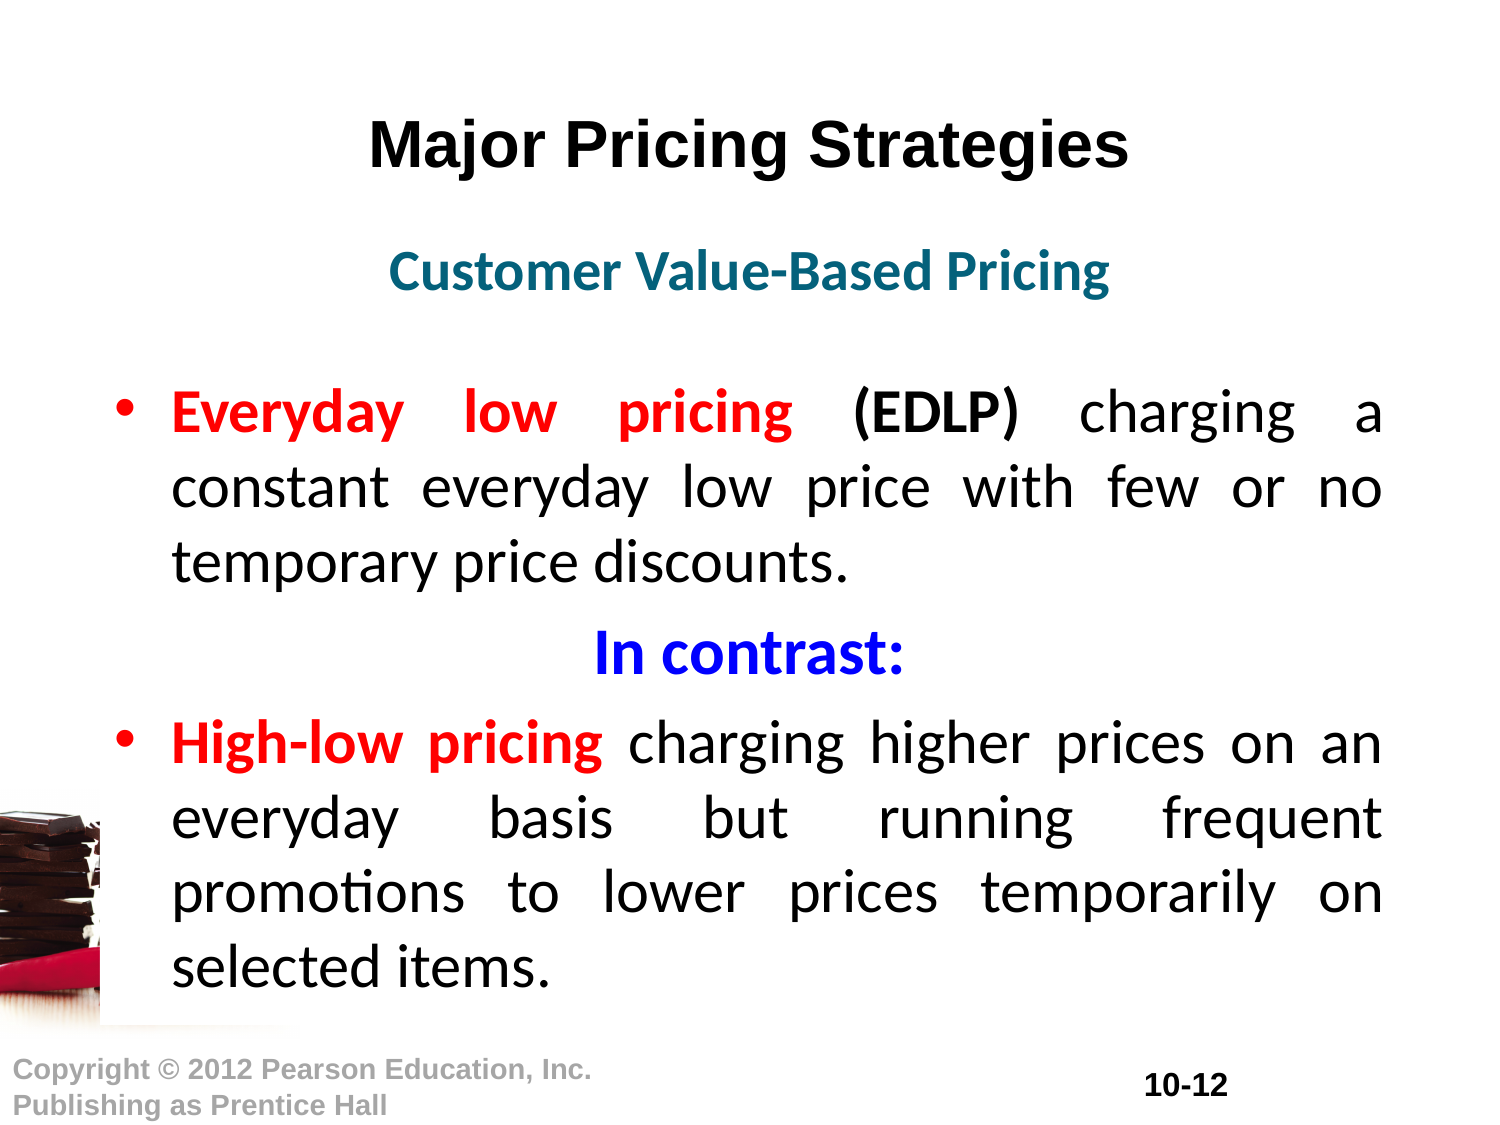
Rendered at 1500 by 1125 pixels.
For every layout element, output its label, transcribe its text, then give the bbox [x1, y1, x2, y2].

list Everyday low pricing (EDLP) charging a constant everyday low price with few or no temporary price discounts. In contrast: High-low pricing charging higher prices on an everyday basis but running frequent promotions to lower prices temporarily on selected items. [99, 362, 1401, 1026]
picture [0, 789, 300, 1039]
list Customer Value-Based Pricing [162, 224, 1338, 288]
title Major Pricing Strategies [112, 49, 1388, 238]
